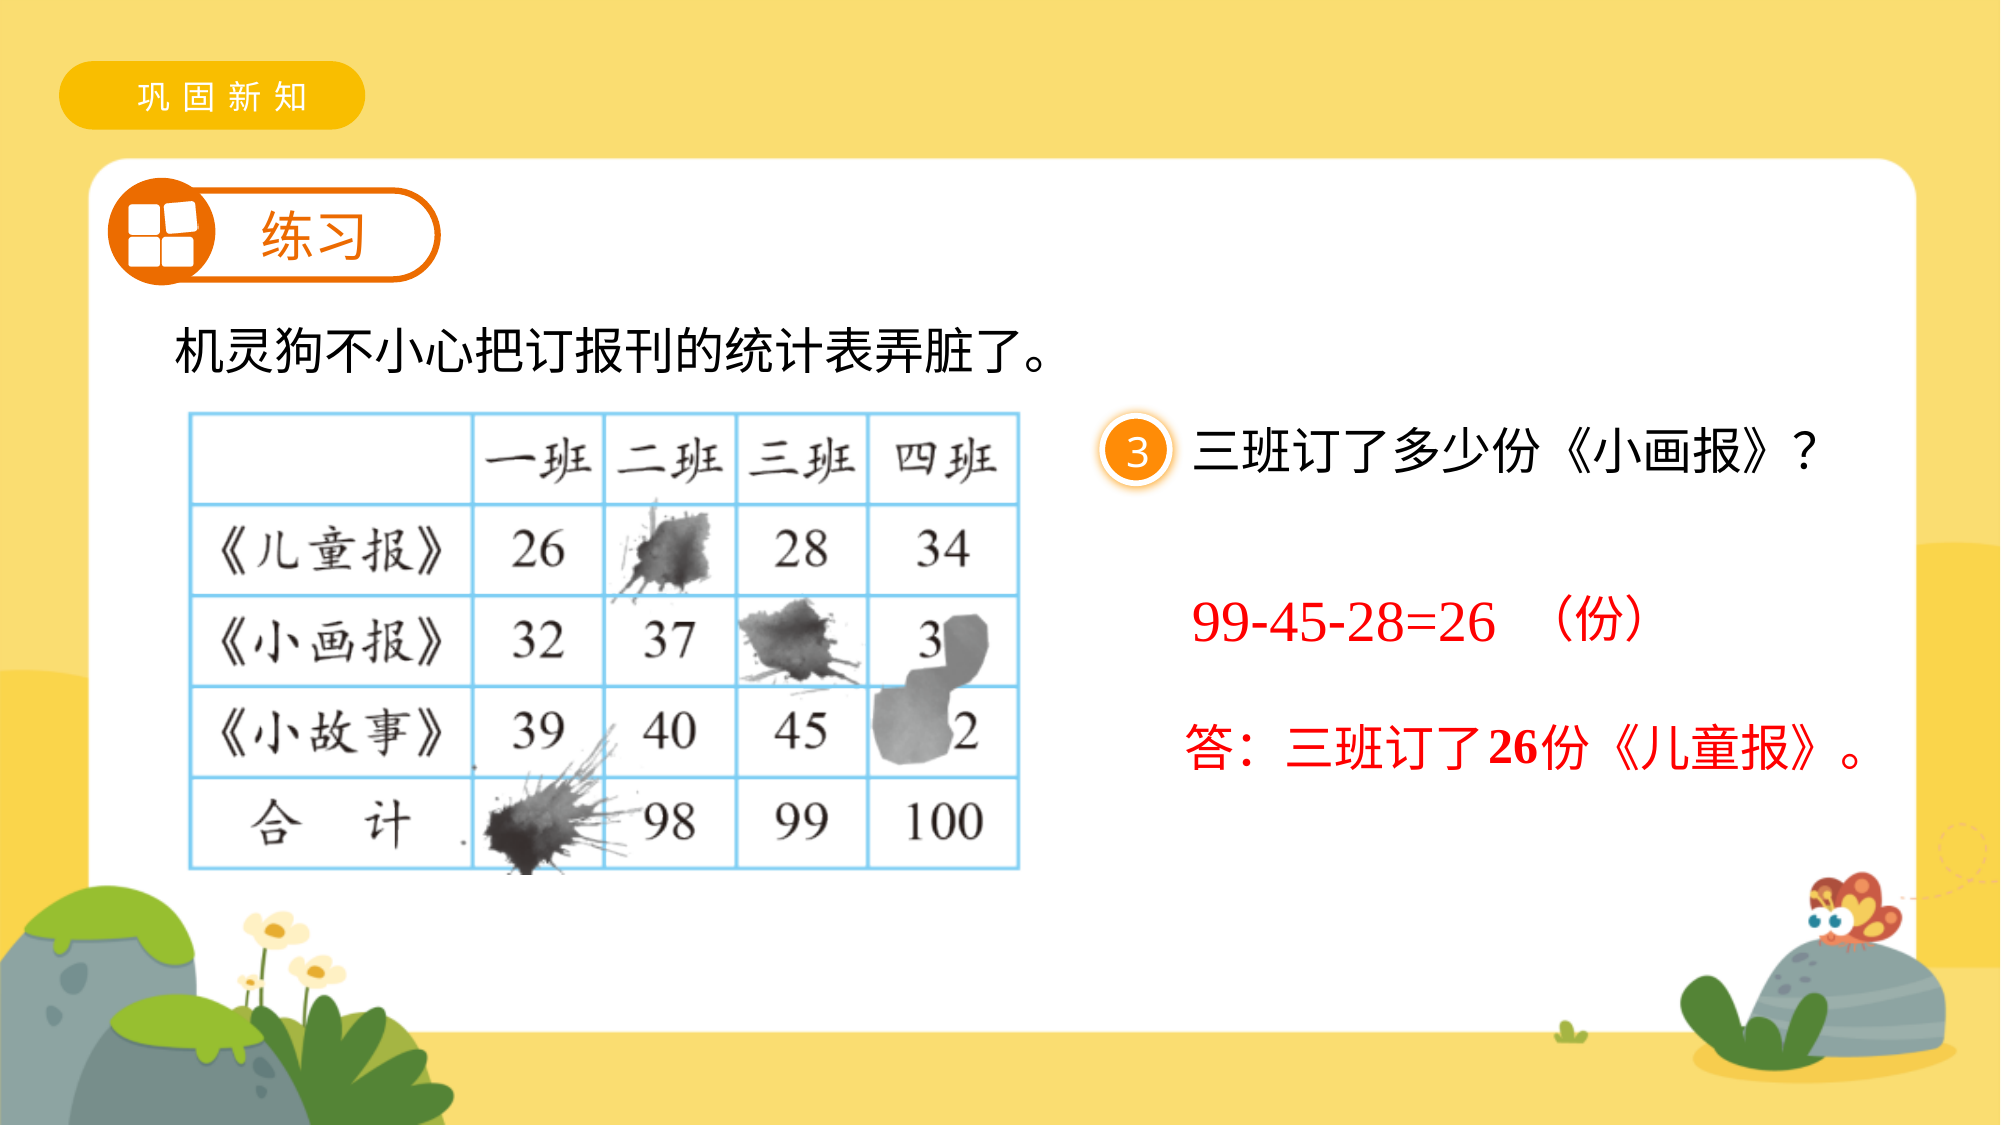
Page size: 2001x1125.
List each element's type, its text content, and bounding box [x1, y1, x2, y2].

text_box 巩固新知 [111, 68, 333, 124]
text_box 机灵狗不小心把订报刊的统计表弄脏了。 [159, 311, 1070, 387]
picture [0, 0, 2001, 1125]
text_box 三班订了多少份《小画报》？ [1177, 412, 1859, 487]
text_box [1169, 705, 1893, 786]
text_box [107, 177, 438, 286]
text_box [1177, 572, 1741, 662]
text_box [1102, 415, 1170, 484]
